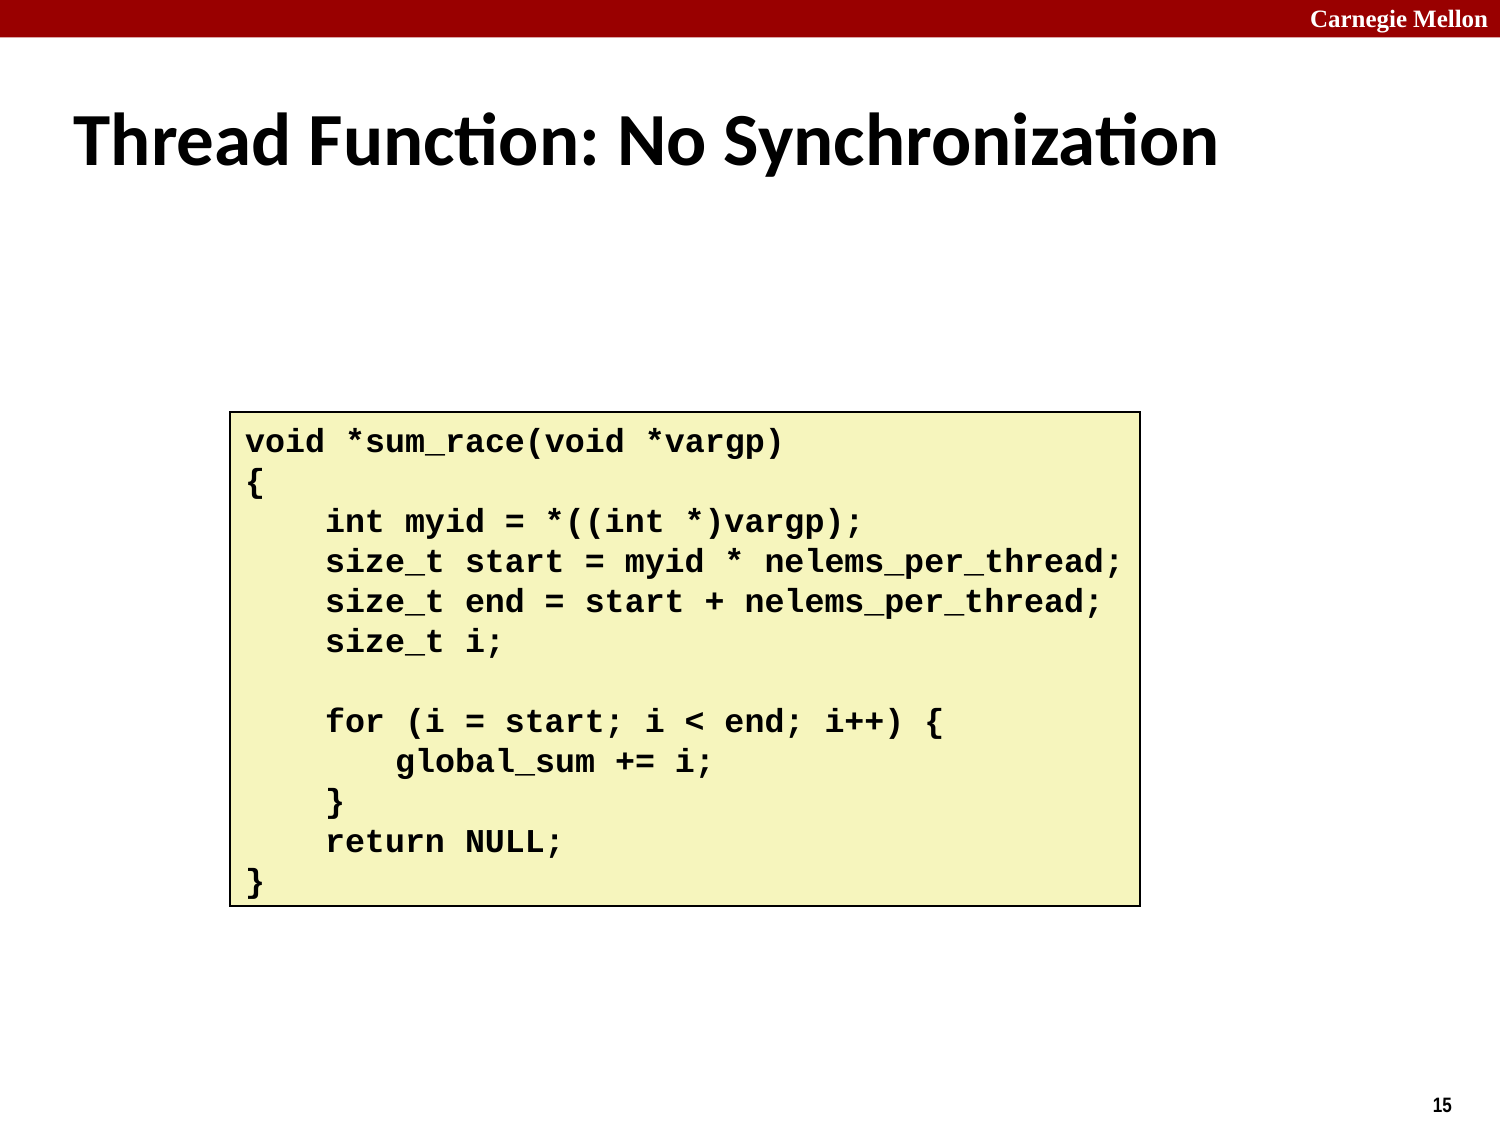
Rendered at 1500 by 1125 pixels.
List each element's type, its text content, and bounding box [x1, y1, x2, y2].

title Thread Function: No Synchronization [58, 72, 1305, 199]
text_box void *sum_race(void *vargp) { int myid = *((int *)vargp); size_t start = myid * nelems_per_thread; size_t end = start + nelems_per_thread; size_t i; for (i = start; i < end; i++) { global_sum += i; } return NULL; } [230, 412, 1141, 906]
